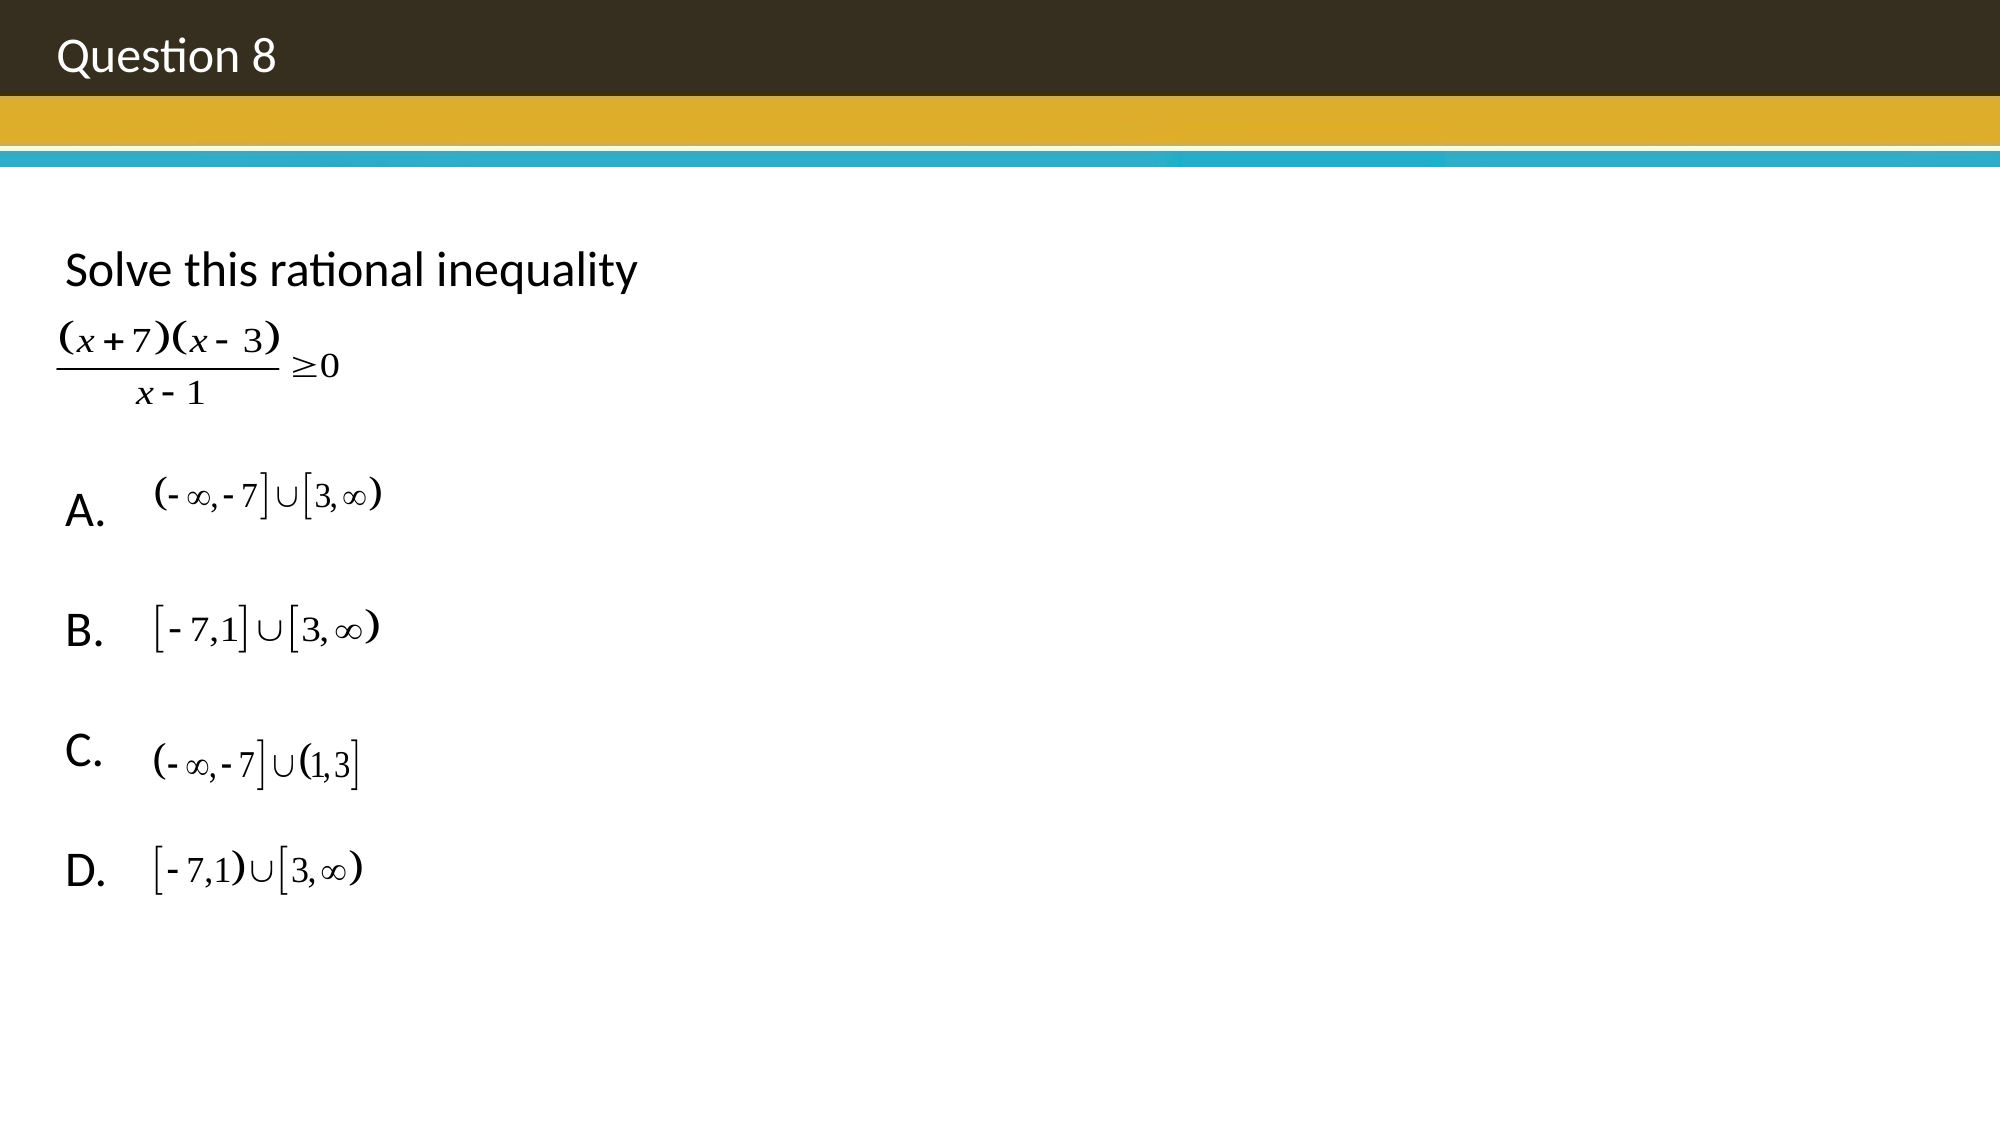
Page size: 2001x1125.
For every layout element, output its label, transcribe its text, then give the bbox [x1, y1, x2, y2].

picture [149, 602, 385, 662]
text_box Question 8 [41, 14, 293, 90]
picture [149, 736, 365, 800]
picture [149, 469, 385, 528]
text_box Solve this rational inequality A. B. C. D. [50, 229, 1950, 905]
picture [50, 315, 347, 413]
picture [149, 842, 365, 904]
picture [0, 0, 2000, 167]
